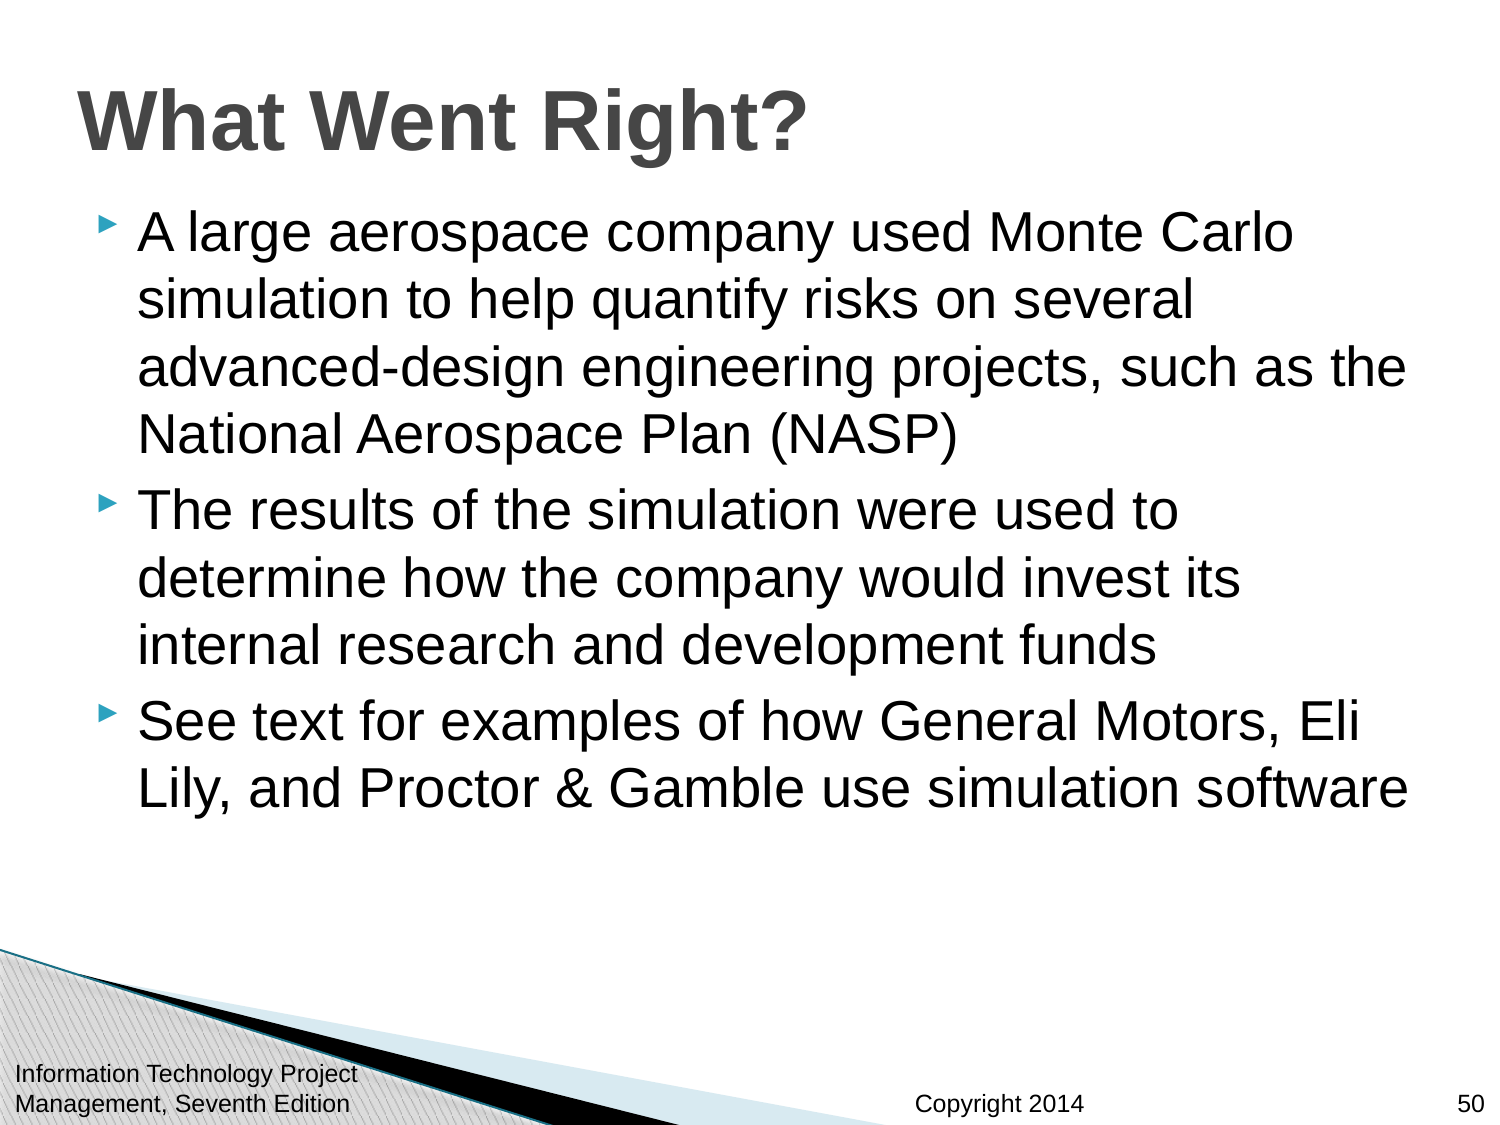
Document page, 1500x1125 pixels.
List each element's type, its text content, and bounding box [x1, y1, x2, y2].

footer Information Technology Project Management, Seventh Edition [0, 1065, 425, 1125]
slide_number 50 [1408, 1065, 1500, 1125]
title What Went Right? [62, 45, 1425, 188]
list A large aerospace company used Monte Carlo simulation to help quantify risks on several advanced-design engineering projects, such as the National Aerospace Plan (NASP) The results of the simulation were used to determine how the company would invest its internal research and development funds See text for examples of how General Motors, Eli Lily, and Proctor & Gamble use simulation software [62, 187, 1451, 1051]
